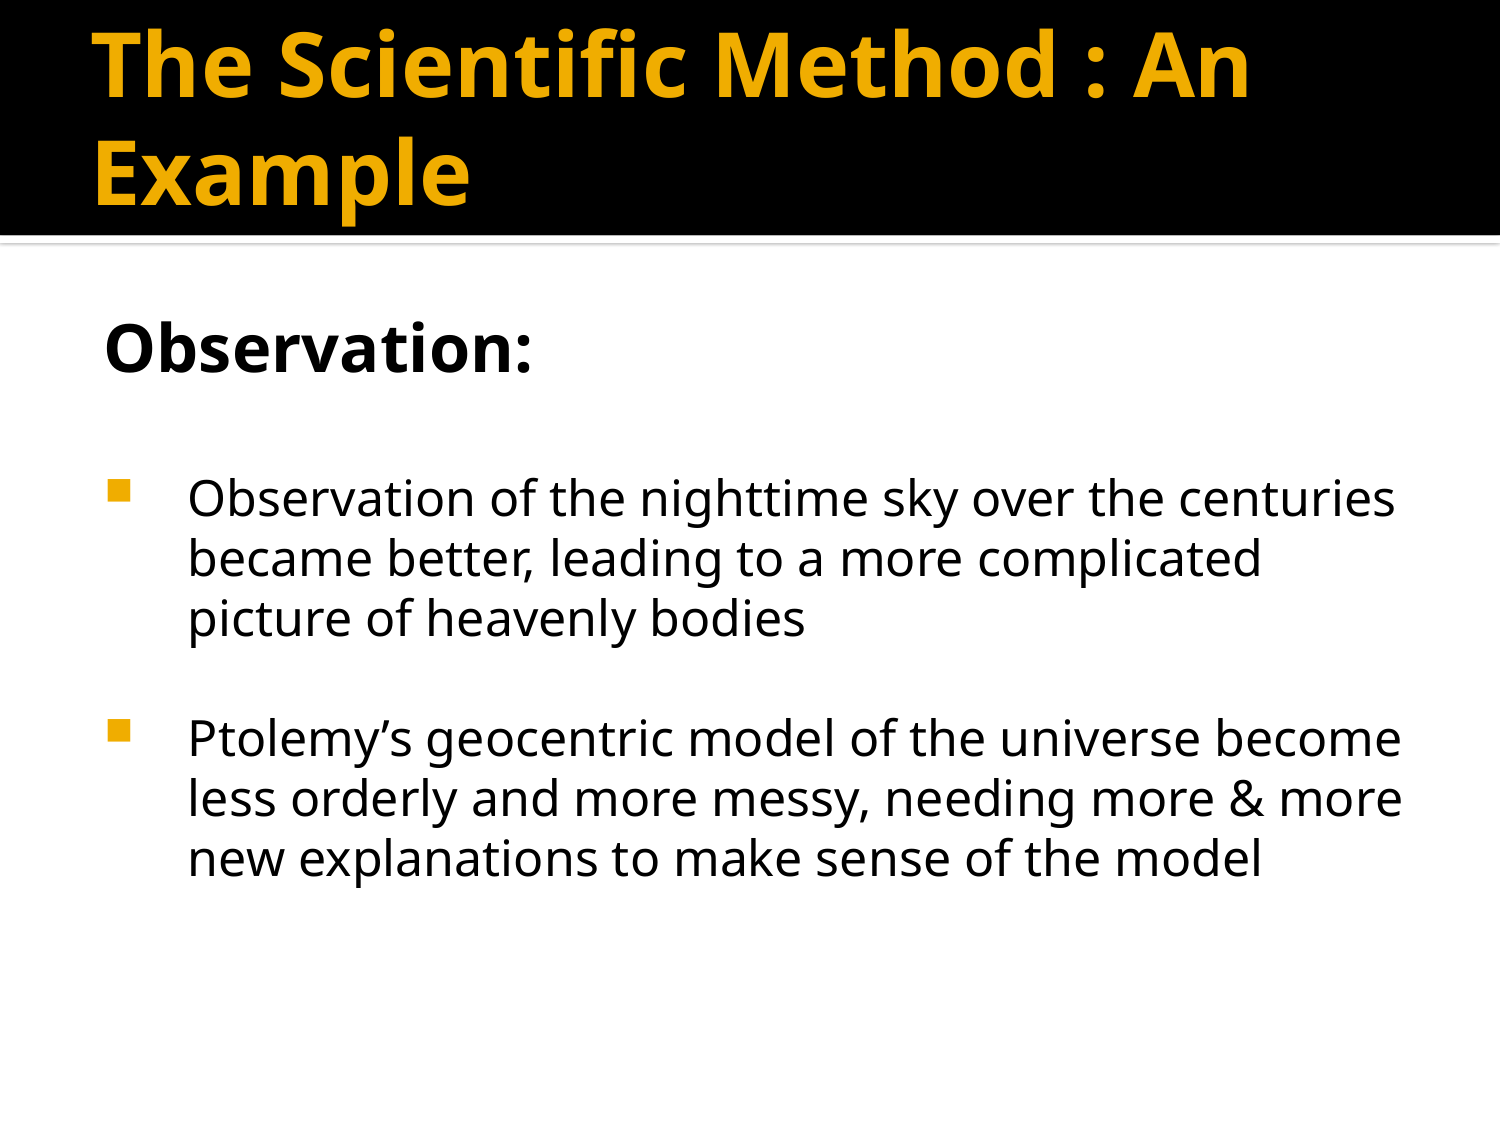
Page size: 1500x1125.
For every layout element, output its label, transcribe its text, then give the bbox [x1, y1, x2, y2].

list Observation: Observation of the nighttime sky over the centuries became better, leading to a more complicated picture of heavenly bodies Ptolemy’s geocentric model of the universe become less orderly and more messy, needing more & more new explanations to make sense of the model [75, 291, 1425, 1050]
title The Scientific Method : An Example [75, 0, 1425, 231]
